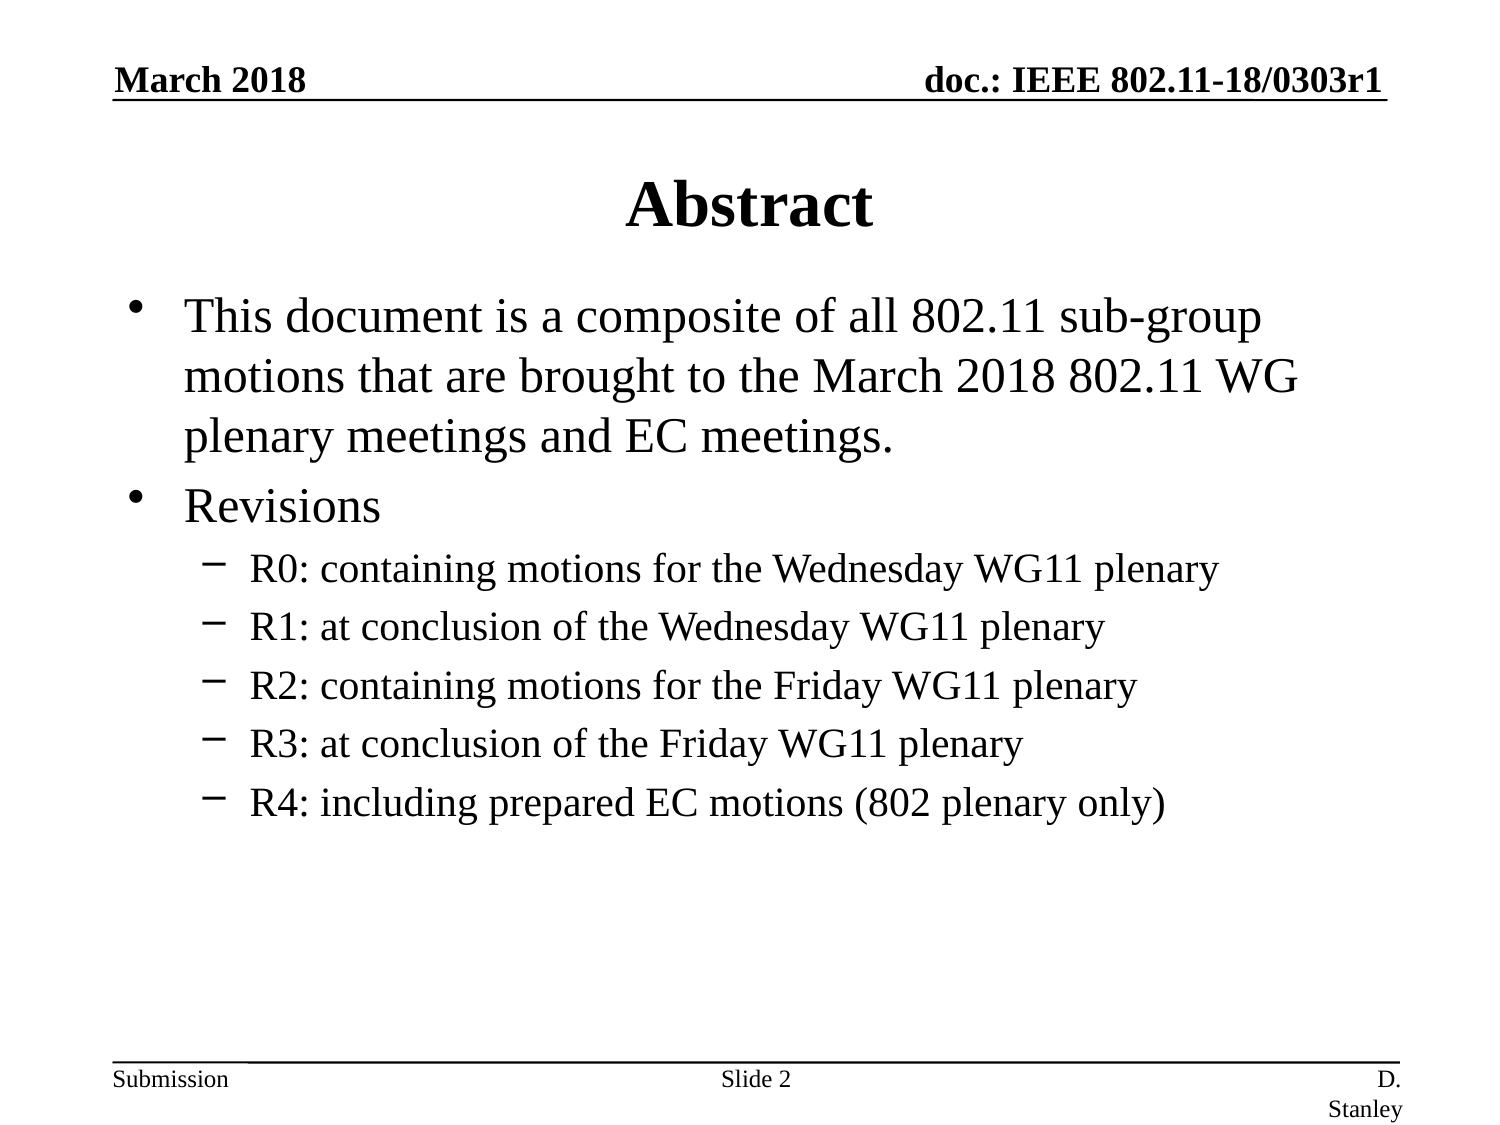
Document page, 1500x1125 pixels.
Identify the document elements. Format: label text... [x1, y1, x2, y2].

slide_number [114, 54, 374, 101]
title Abstract [112, 112, 1388, 275]
list This document is a composite of all 802.11 sub-group motions that are brought to the March 2018 802.11 WG plenary meetings and EC meetings. Revisions R0: containing motions for the Wednesday WG11 plenary R1: at conclusion of the Wednesday WG11 plenary R2: containing motions for the Friday WG11 plenary R3: at conclusion of the Friday WG11 plenary R4: including prepared EC motions (802 plenary only) [112, 275, 1450, 1025]
slide_number Slide 2 [712, 1061, 800, 1093]
footer D. Stanley, HP Enterprise [1324, 1061, 1402, 1093]
